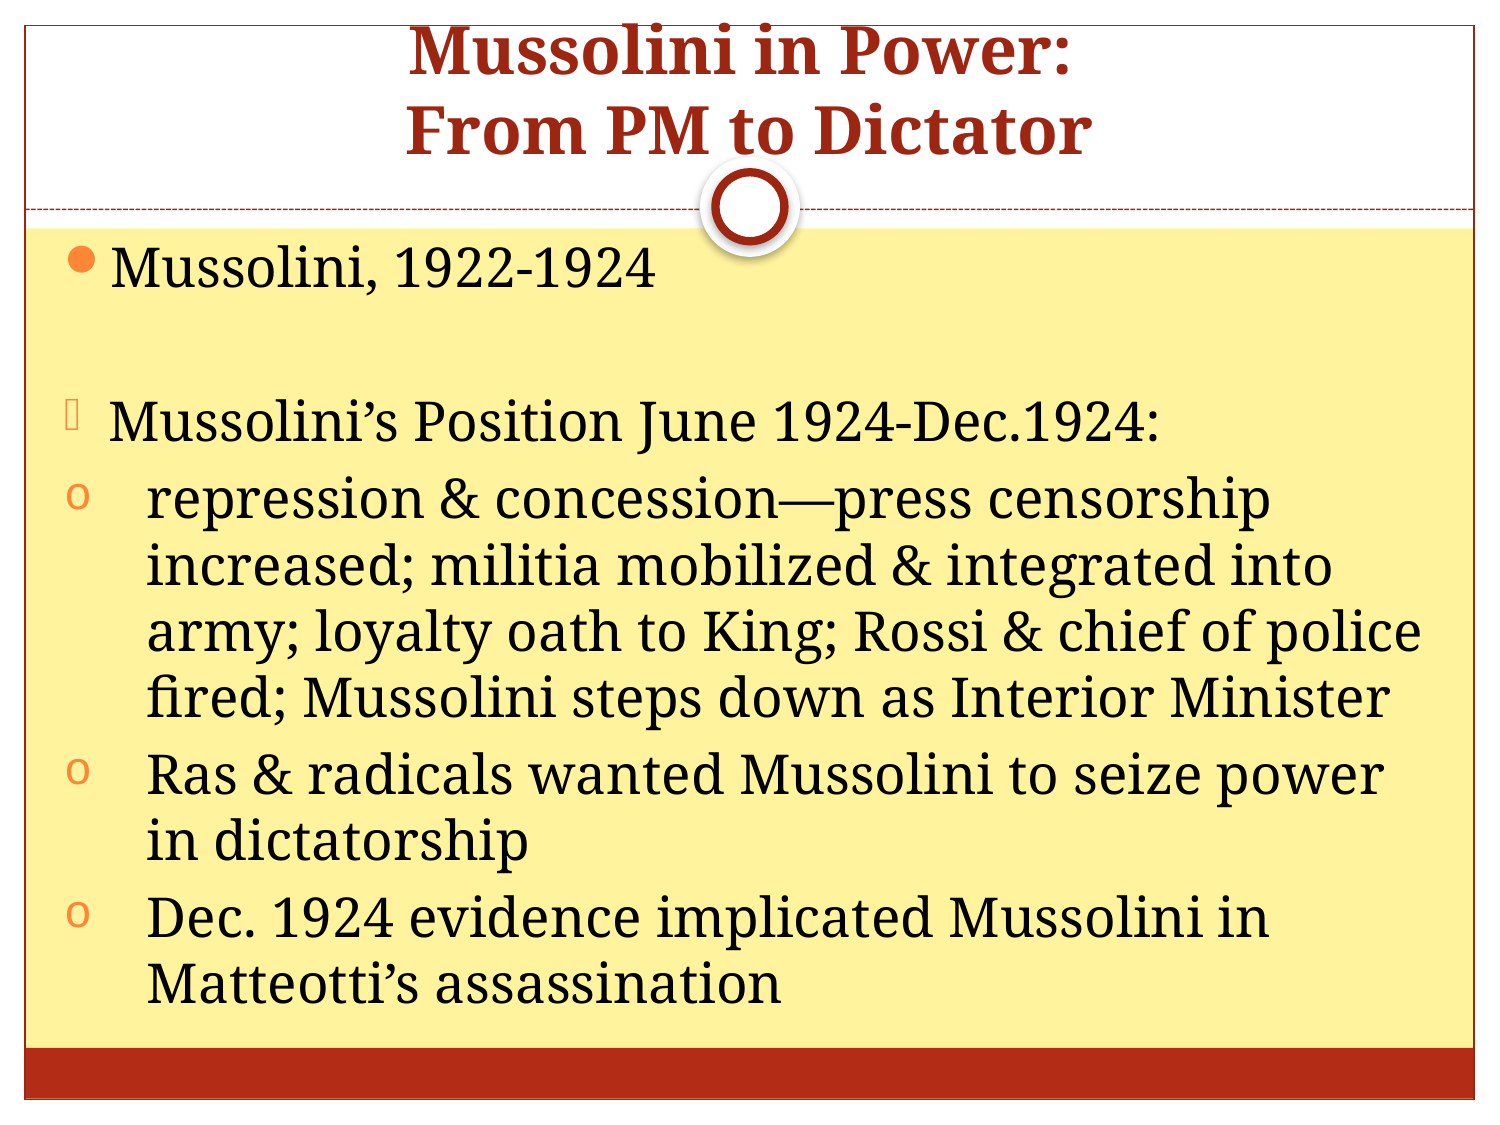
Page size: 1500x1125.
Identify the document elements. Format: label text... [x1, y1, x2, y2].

list Mussolini, 1922-1924 Mussolini’s Position June 1924-Dec.1924: repression & concession—press censorship increased; militia mobilized & integrated into army; loyalty oath to King; Rossi & chief of police fired; Mussolini steps down as Interior Minister Ras & radicals wanted Mussolini to seize power in dictatorship Dec. 1924 evidence implicated Mussolini in Matteotti’s assassination [49, 224, 1445, 1050]
title Mussolini in Power: From PM to Dictator [49, 0, 1450, 175]
